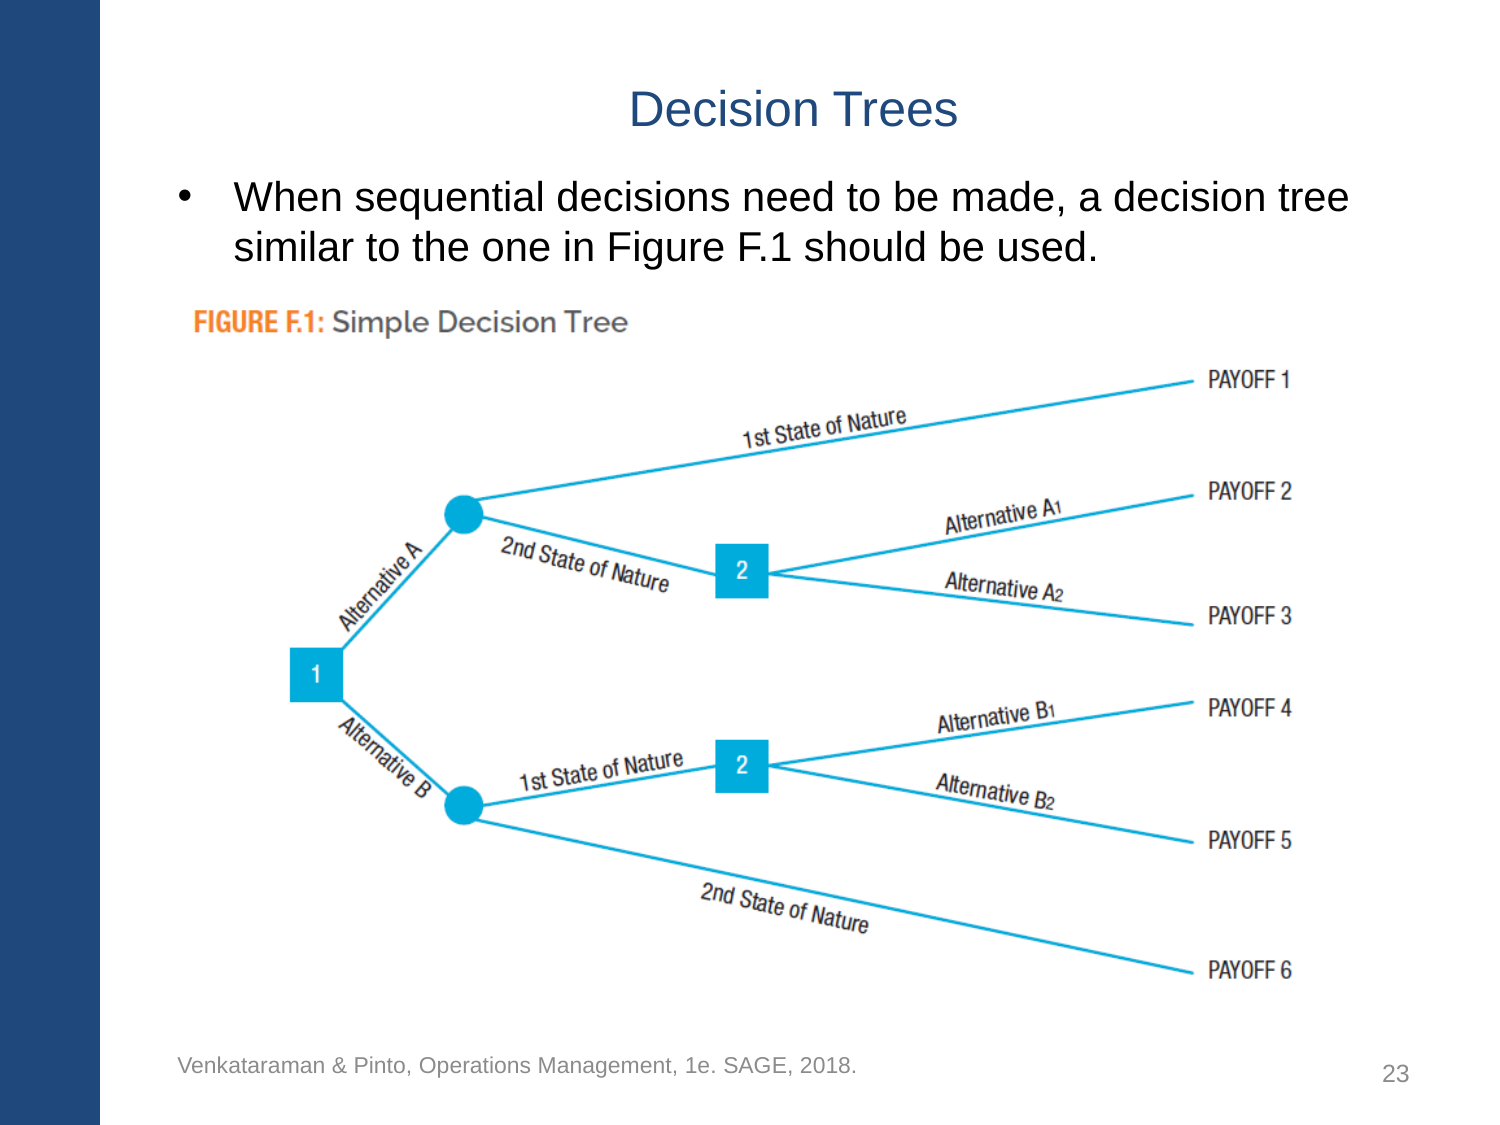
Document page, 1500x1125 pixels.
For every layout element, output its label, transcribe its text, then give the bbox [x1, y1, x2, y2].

slide_number 23 [1350, 1042, 1425, 1103]
list When sequential decisions need to be made, a decision tree similar to the one in Figure F.1 should be used. [162, 162, 1425, 285]
footer Venkataraman & Pinto, Operations Management, 1e. SAGE, 2018. [162, 1042, 1313, 1103]
title Decision Trees [162, 12, 1425, 162]
picture [149, 287, 1438, 1019]
